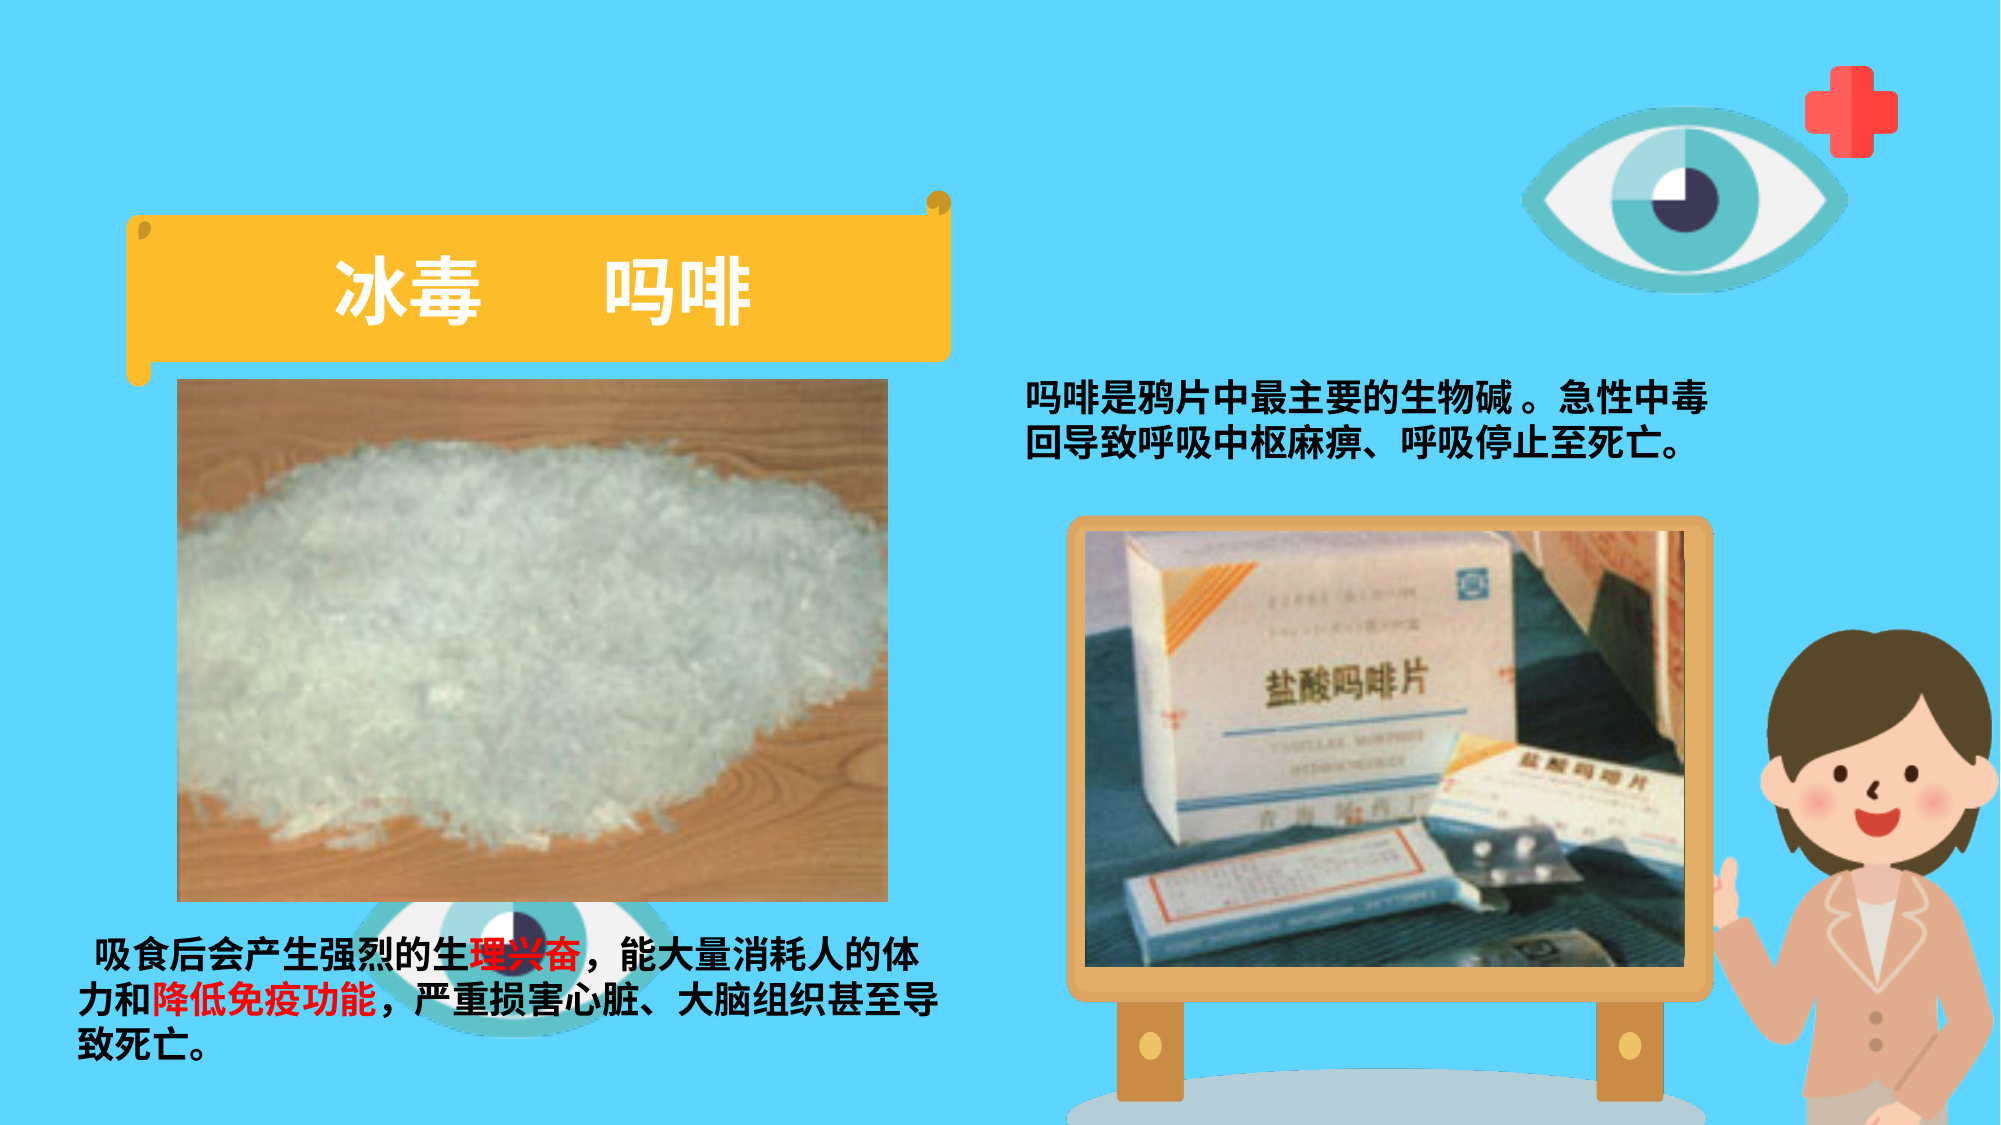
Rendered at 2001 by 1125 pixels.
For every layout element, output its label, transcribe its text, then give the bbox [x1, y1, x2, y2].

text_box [997, 343, 2000, 1125]
text_box [125, 189, 953, 247]
picture [1508, 50, 1898, 331]
text_box 吸食后会产生强烈的生理兴奋，能大量消耗人的体力和降低免疫功能，严重损害心脏、大脑组织甚至导致死亡。 [726, 923, 958, 1073]
picture [336, 902, 726, 1075]
text_box 吸食后会产生强烈的生理兴奋，能大量消耗人的体力和降低免疫功能，严重损害心脏、大脑组织甚至导致死亡。 [62, 923, 336, 1073]
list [177, 379, 888, 902]
picture [1085, 531, 1684, 967]
text_box [125, 353, 952, 388]
title 冰毒 吗啡 [102, 247, 984, 353]
